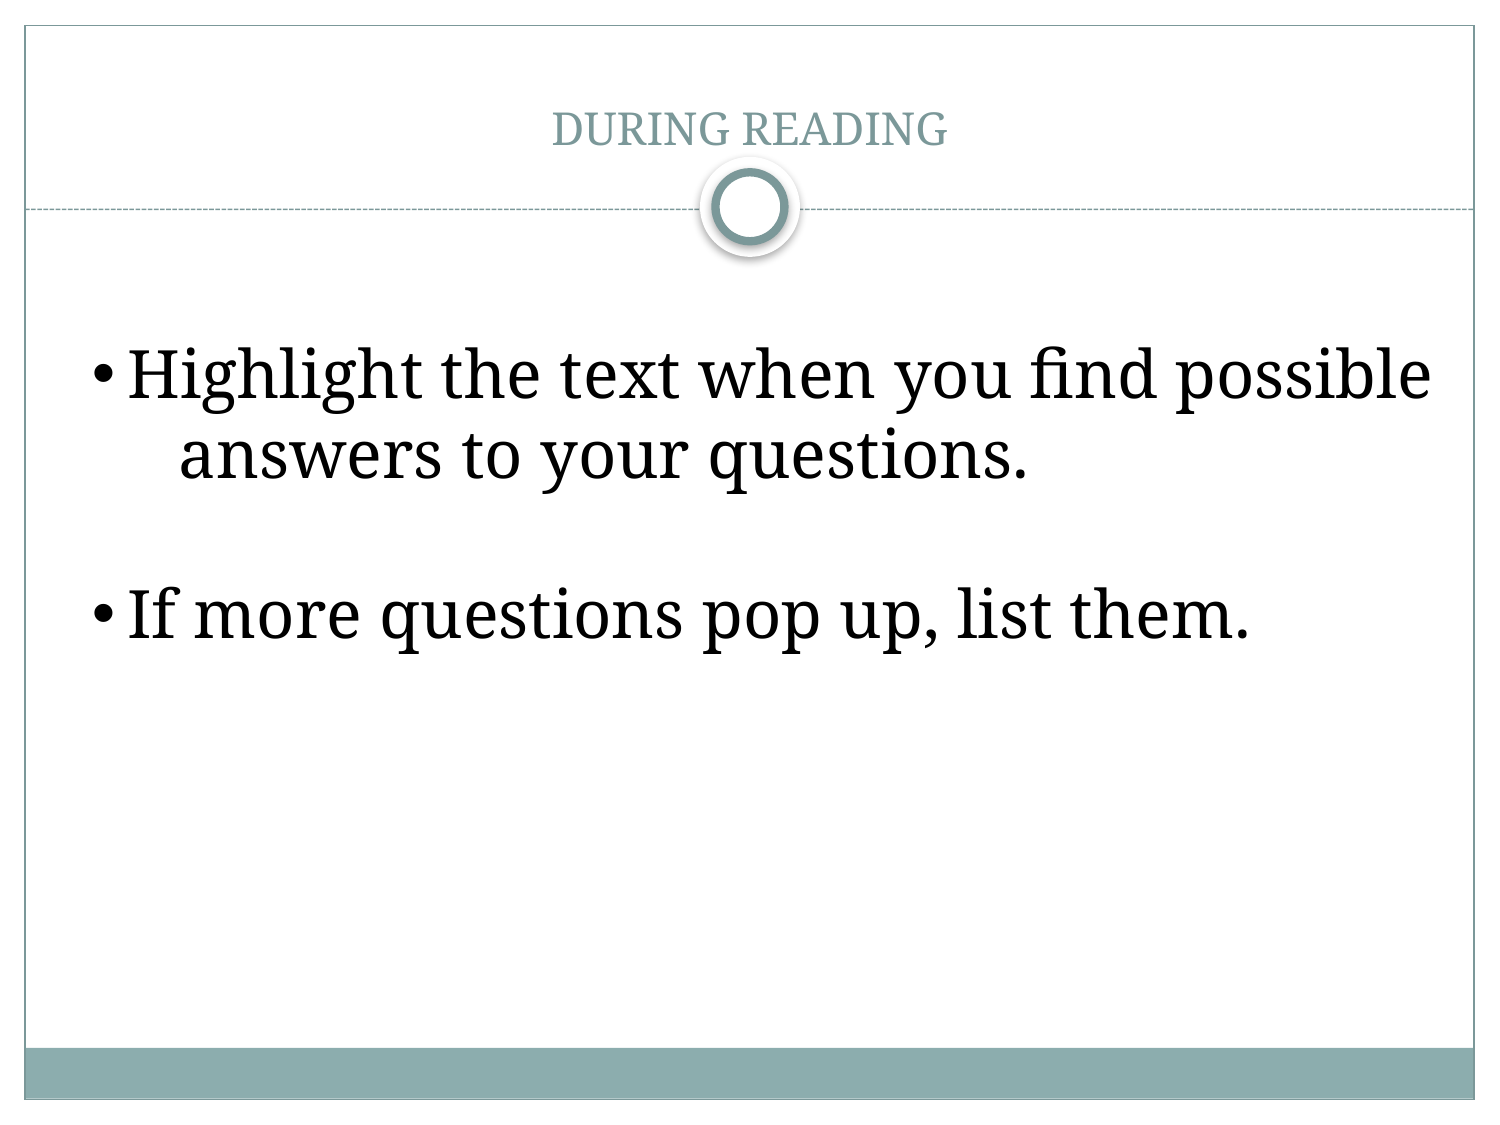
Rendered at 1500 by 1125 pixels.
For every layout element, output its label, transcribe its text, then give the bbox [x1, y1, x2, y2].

title DURING READING [49, 37, 1450, 162]
text_box Highlight the text when you find possible answers to your questions. If more questions pop up, list them. [37, 324, 1475, 660]
